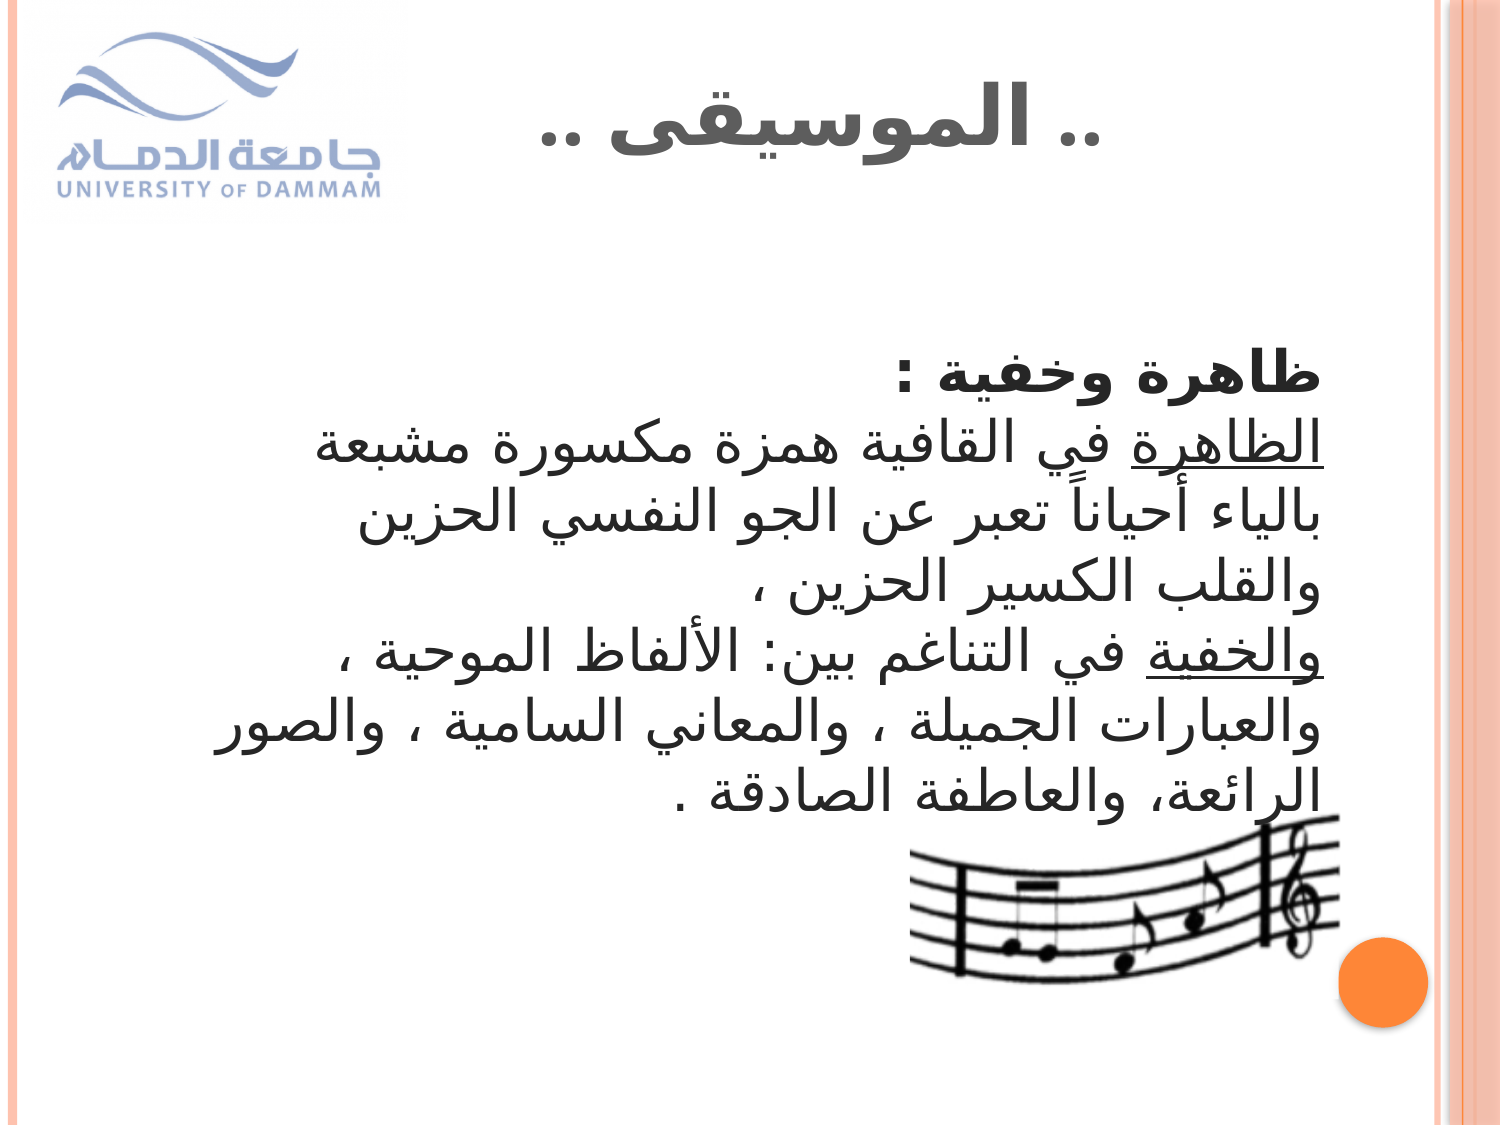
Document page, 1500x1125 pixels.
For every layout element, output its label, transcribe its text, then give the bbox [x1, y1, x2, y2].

text_box .. الموسيقى .. [413, 54, 1317, 170]
picture [23, 0, 408, 225]
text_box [194, 302, 1360, 1000]
